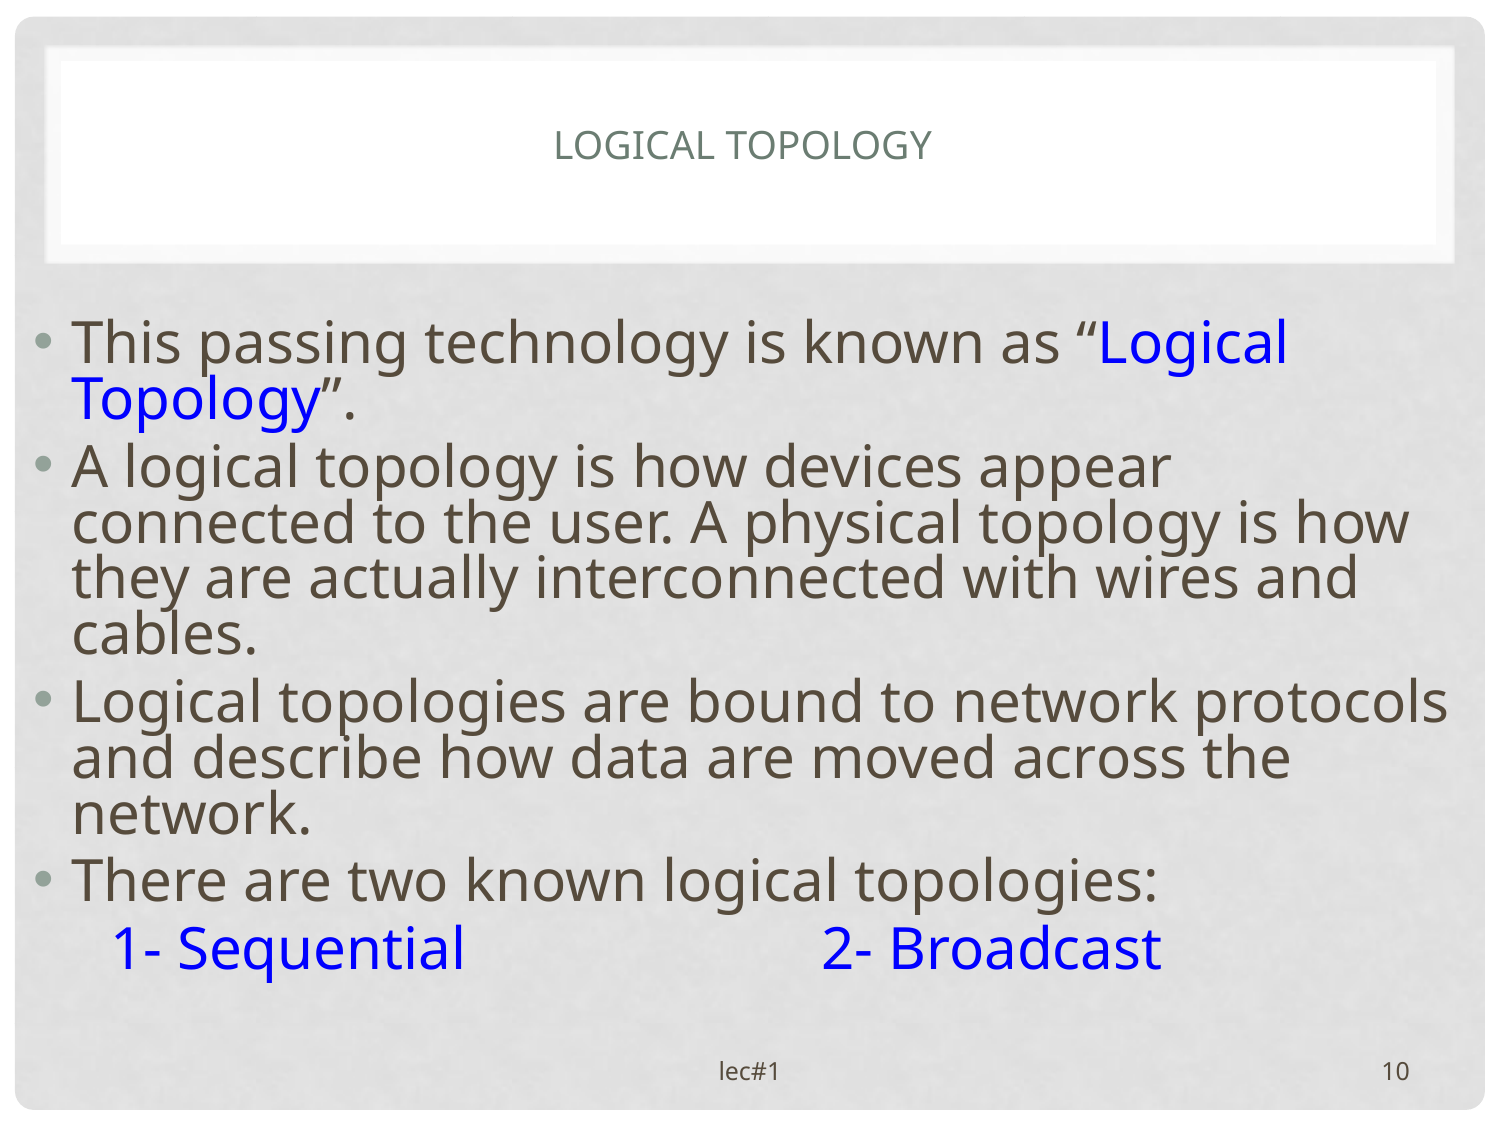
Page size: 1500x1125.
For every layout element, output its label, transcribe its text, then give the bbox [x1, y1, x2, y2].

title Logical Topology [62, 112, 1423, 162]
list This passing technology is known as “Logical Topology”. A logical topology is how devices appear connected to the user. A physical topology is how they are actually interconnected with wires and cables. Logical topologies are bound to network protocols and describe how data are moved across the network. There are two known logical topologies: 1- Sequential 2- Broadcast [0, 162, 1488, 1063]
footer lec#1 [512, 1042, 988, 1103]
slide_number 10 [1074, 1042, 1425, 1103]
